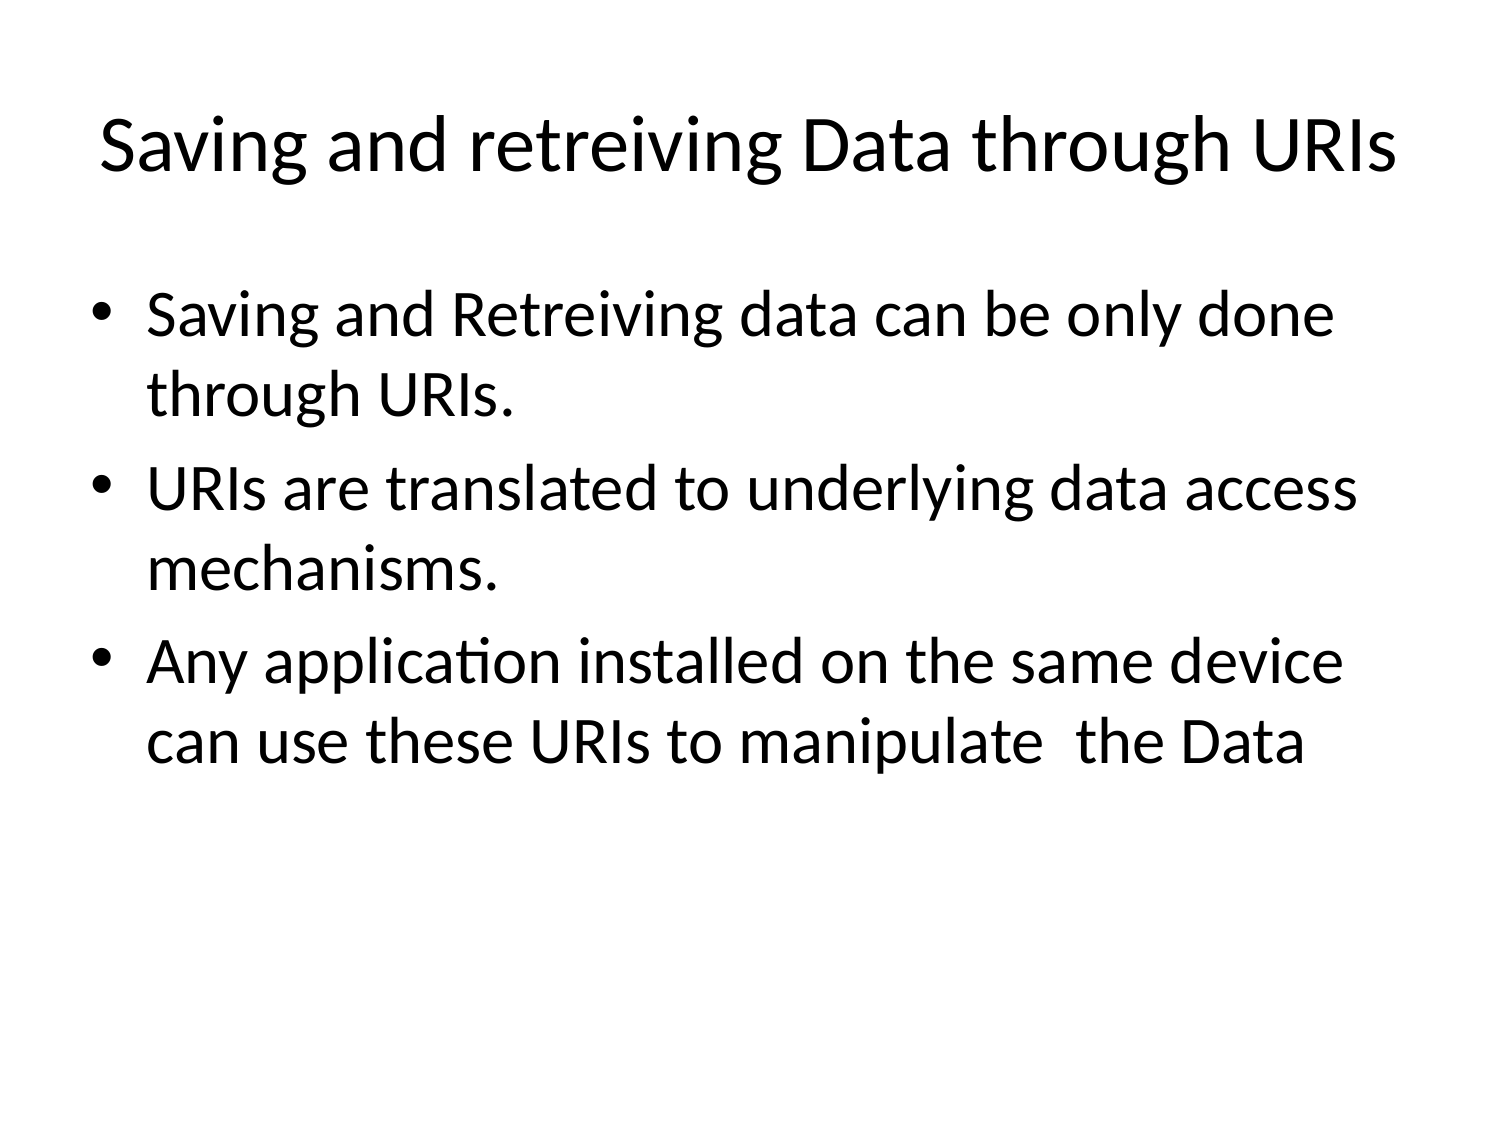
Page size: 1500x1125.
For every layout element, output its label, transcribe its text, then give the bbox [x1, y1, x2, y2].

title Saving and retreiving Data through URIs [75, 45, 1425, 233]
list Saving and Retreiving data can be only done through URIs. URIs are translated to underlying data access mechanisms. Any application installed on the same device can use these URIs to manipulate the Data [75, 262, 1425, 1005]
